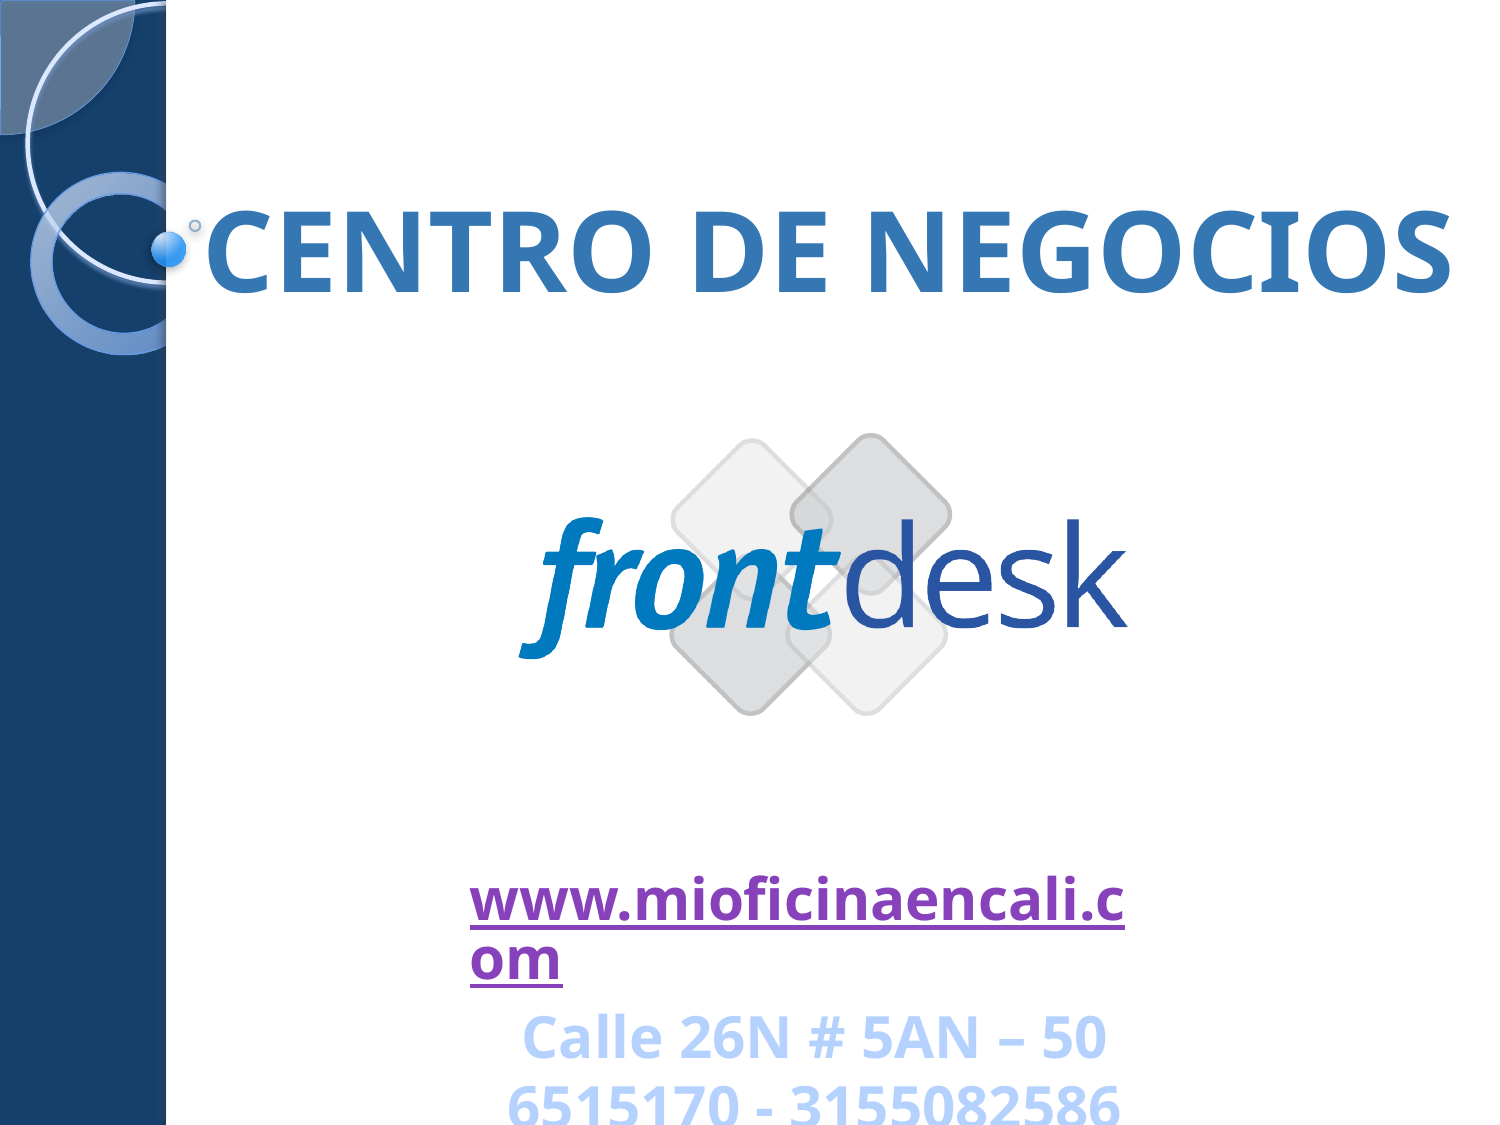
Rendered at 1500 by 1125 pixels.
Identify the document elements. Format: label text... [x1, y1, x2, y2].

picture [518, 432, 1129, 717]
text_box CENTRO DE NEGOCIOS [187, 172, 1470, 323]
text_box www.mioficinaencali.com Calle 26N # 5AN – 50 6515170 - 3155082586 [454, 855, 1176, 1090]
